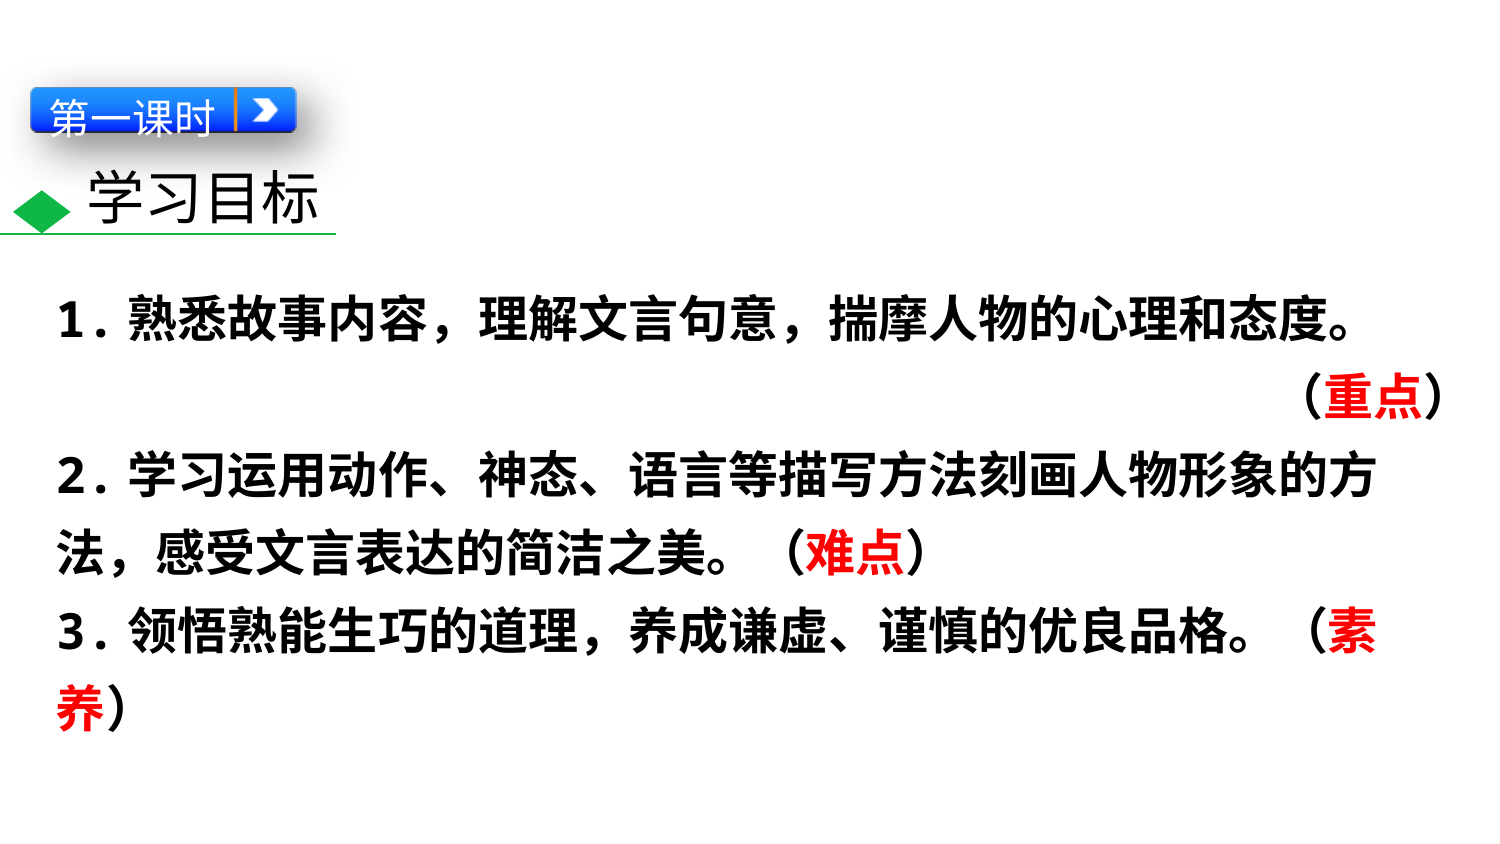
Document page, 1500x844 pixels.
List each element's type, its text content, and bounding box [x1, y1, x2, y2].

text_box 1.熟悉故事内容，理解文言句意，揣摩人物的心理和态度。 （重点） 2.学习运用动作、神态、语言等描写方法刻画人物形象的方法，感受文言表达的简洁之美。（难点） 3.领悟熟能生巧的道理，养成谦虚、谨慎的优良品格。（素养） [41, 262, 1489, 745]
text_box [29, 85, 297, 151]
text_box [0, 154, 337, 240]
